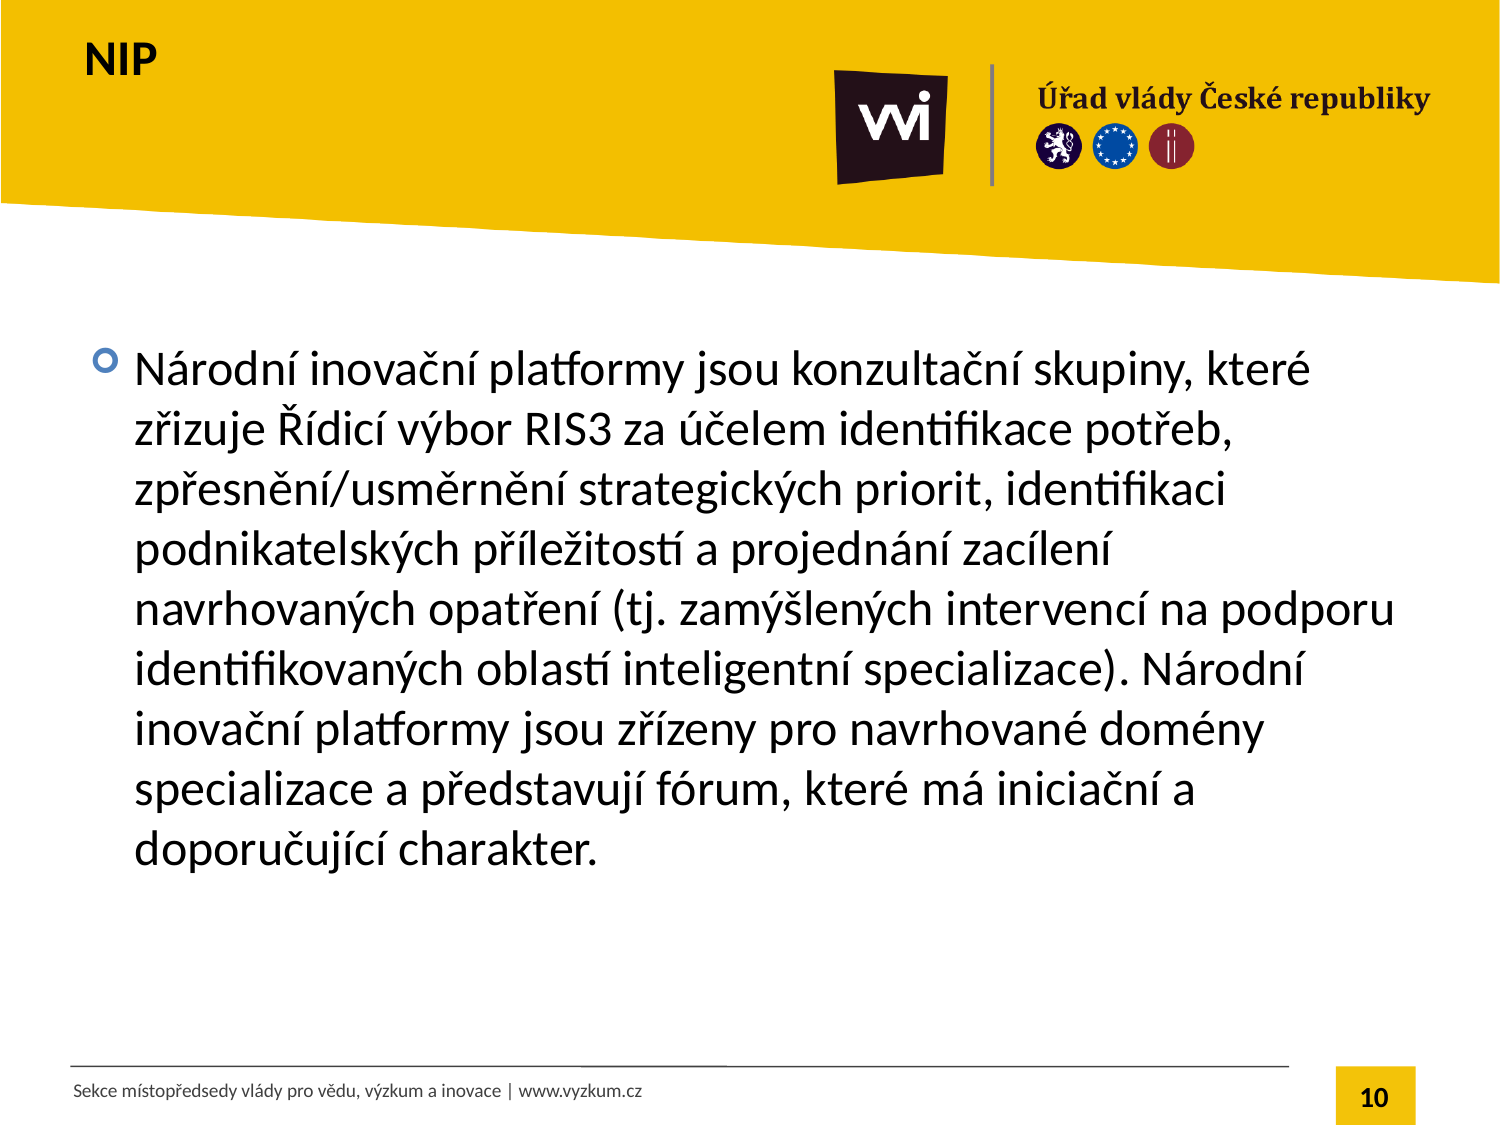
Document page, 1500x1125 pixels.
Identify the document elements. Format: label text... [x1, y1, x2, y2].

list Národní inovační platformy jsou konzultační skupiny, které zřizuje Řídicí výbor RIS3 za účelem identifikace potřeb, zpřesnění/usměrnění strategických priorit, identifikaci podnikatelských příležitostí a projednání zacílení navrhovaných opatření (tj. zamýšlených intervencí na podporu identifikovaných oblastí inteligentní specializace). Národní inovační platformy jsou zřízeny pro navrhované domény specializace a představují fórum, které má iniciační a doporučující charakter. [75, 328, 1418, 985]
title NIP [70, 70, 727, 153]
picture [0, 0, 1500, 284]
slide_number 10 [1324, 1066, 1425, 1125]
